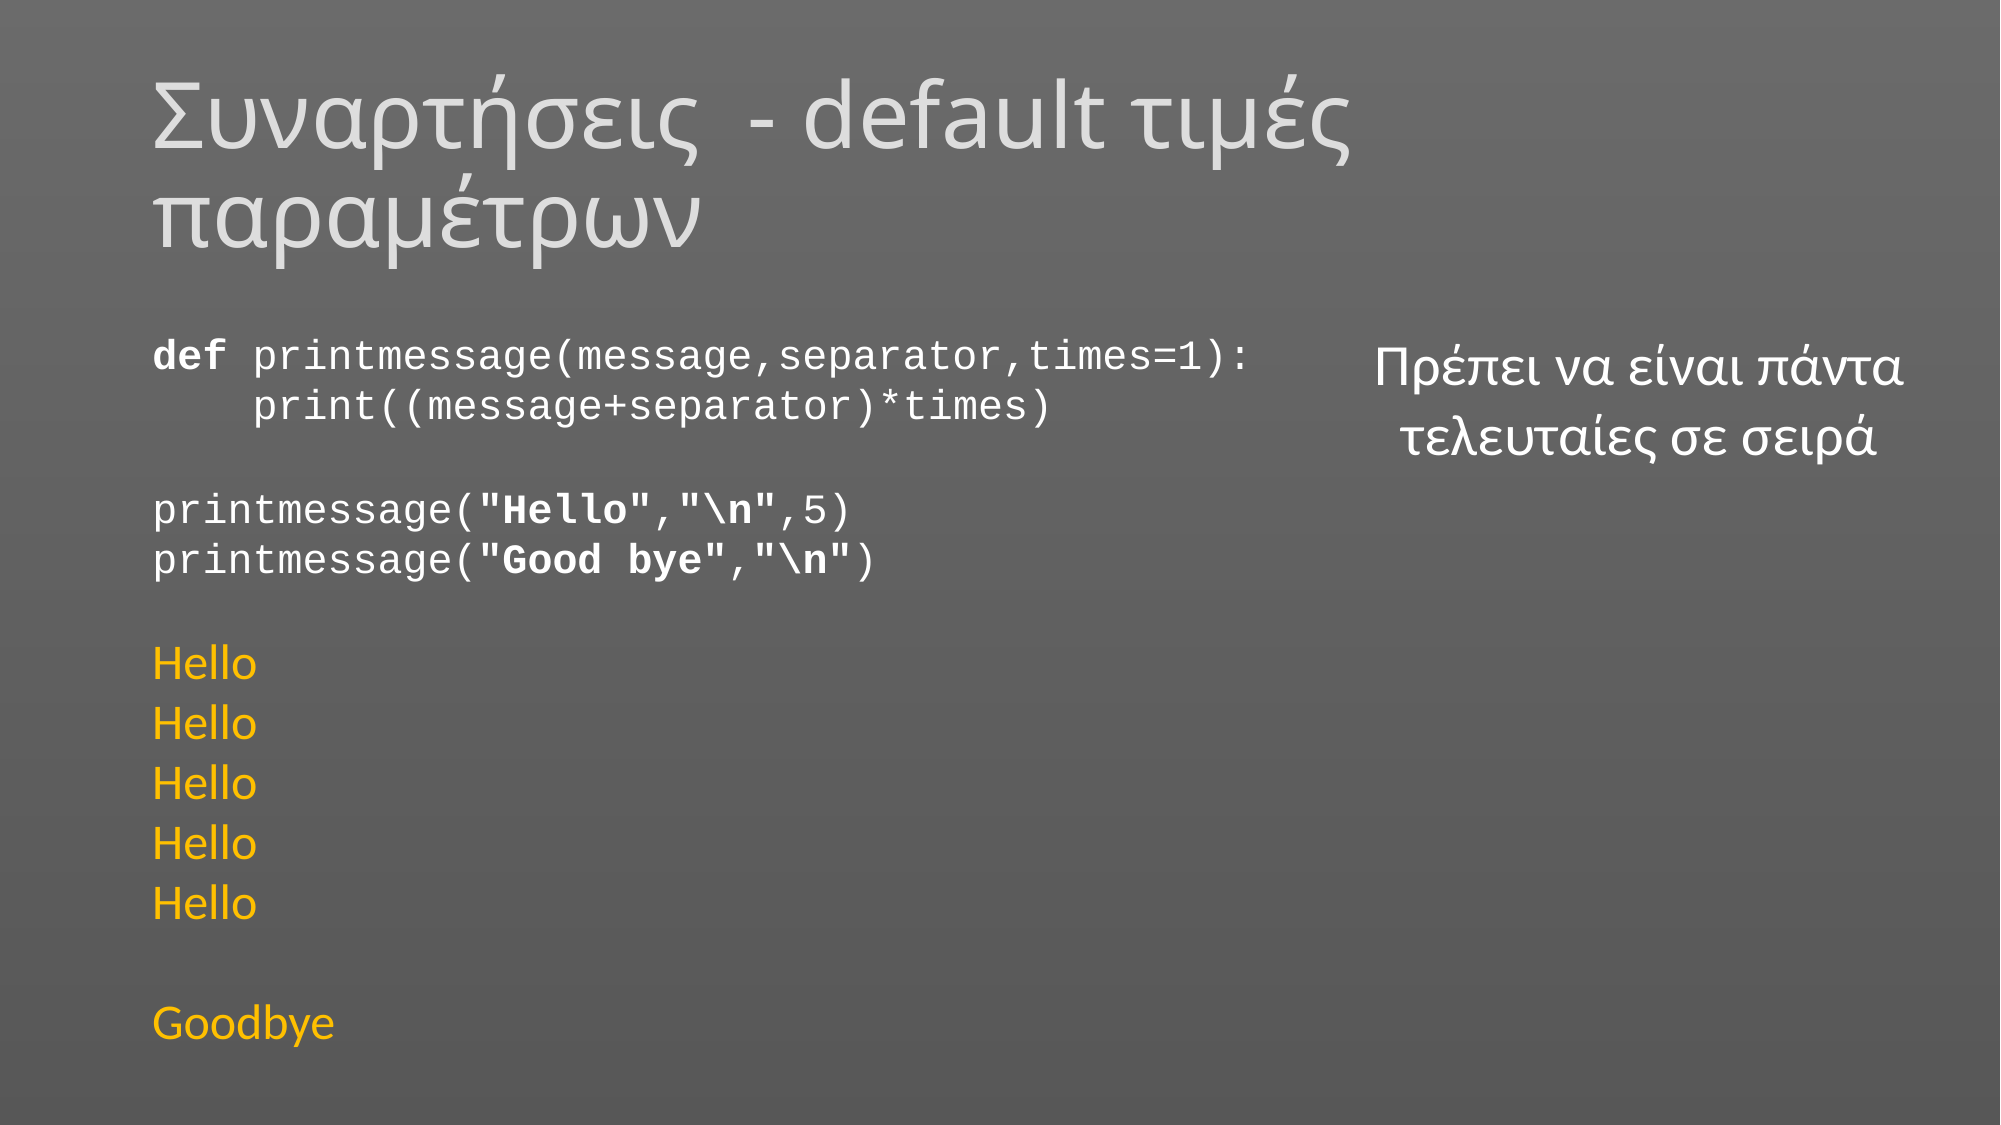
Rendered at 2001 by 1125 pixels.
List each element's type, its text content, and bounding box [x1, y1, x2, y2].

text_box def printmessage(message,separator,times=1): print((message+separator)*times) [137, 320, 1315, 436]
text_box printmessage("Hello","\n",5) printmessage("Good bye","\n") [137, 474, 1259, 590]
text_box Πρέπει να είναι πάντα τελευταίες σε σειρά [1314, 319, 1966, 475]
title Συναρτήσεις - default τιμές παραμέτρων [137, 59, 1863, 278]
text_box Hello Hello Hello Hello Hello Goodbye [137, 621, 446, 1057]
